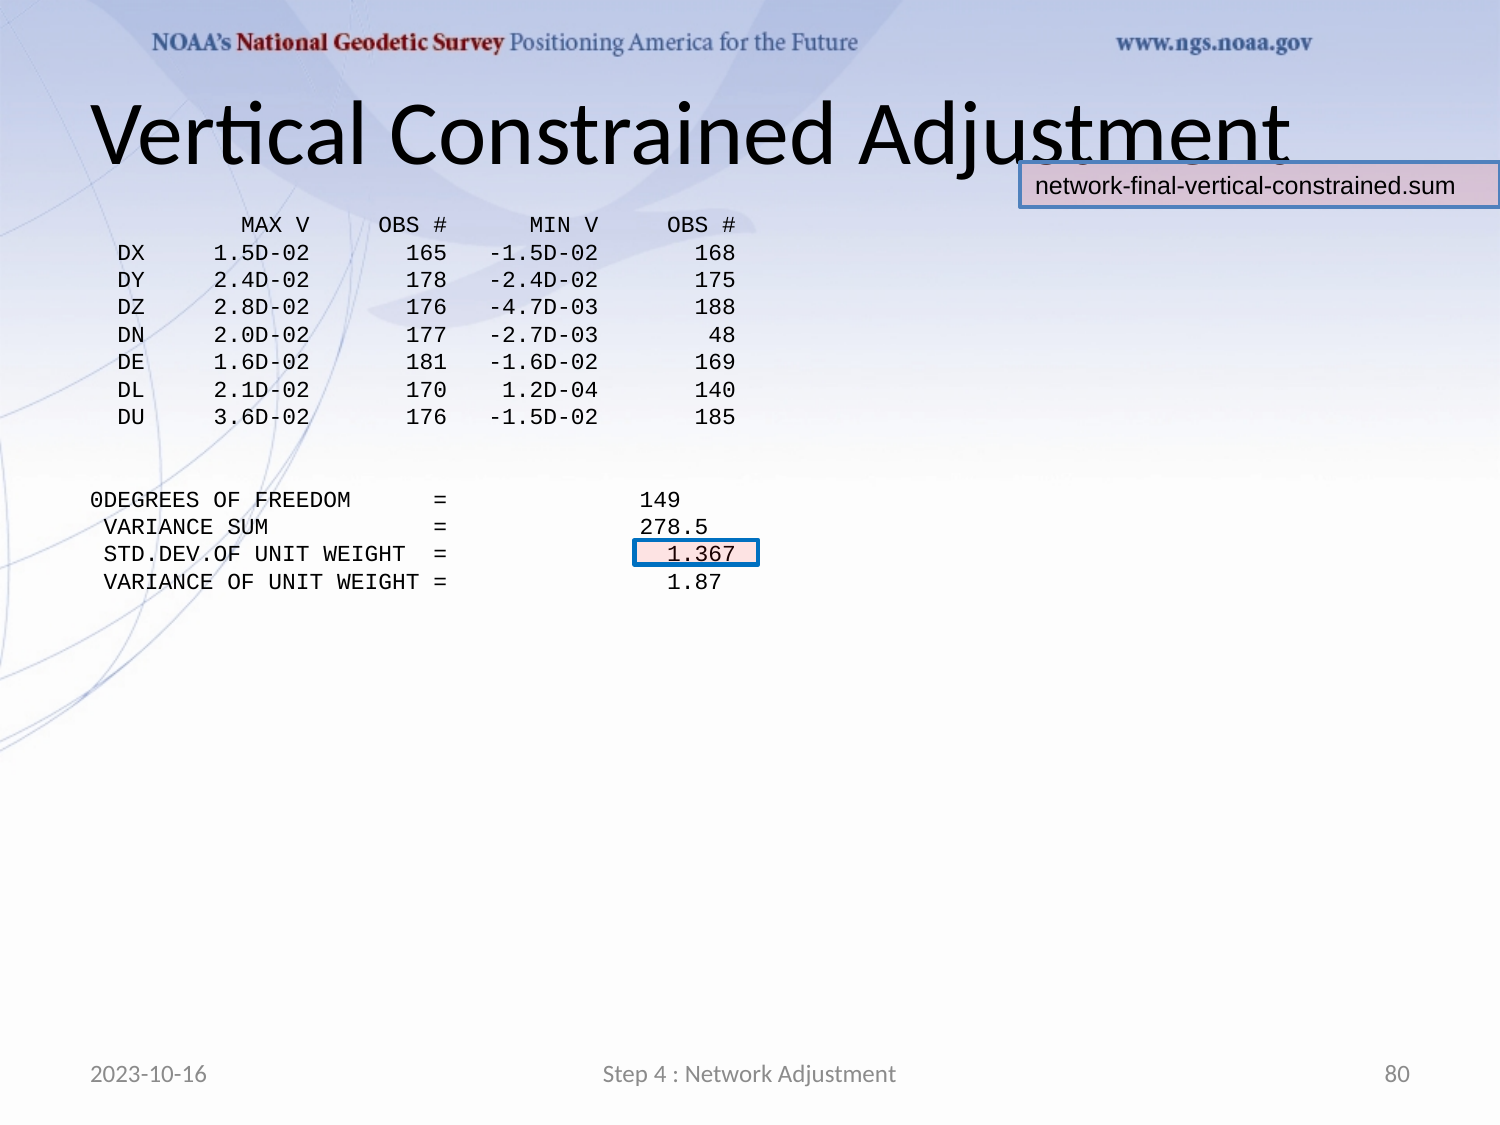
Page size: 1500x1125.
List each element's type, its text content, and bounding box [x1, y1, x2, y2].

text_box MAX V OBS # MIN V OBS # DX 1.5D-02 165 -1.5D-02 168 DY 2.4D-02 178 -2.4D-02 175 DZ 2.8D-02 176 -4.7D-03 188 DN 2.0D-02 177 -2.7D-03 48 DE 1.6D-02 181 -1.6D-02 169 DL 2.1D-02 170 1.2D-04 140 DU 3.6D-02 176 -1.5D-02 185 0DEGREES OF FREEDOM = 149 VARIANCE SUM = 278.5 STD.DEV.OF UNIT WEIGHT = 1.367 VARIANCE OF UNIT WEIGHT = 1.87 [75, 202, 1469, 602]
footer Step 4 : Network Adjustment [512, 1042, 988, 1103]
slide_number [75, 1042, 425, 1103]
title Vertical Constrained Adjustment [74, 74, 1426, 181]
slide_number 80 [1074, 1042, 1425, 1103]
picture [0, 0, 1500, 1125]
text_box network-final-vertical-constrained.sum [1020, 162, 1500, 208]
text_box [632, 538, 760, 567]
